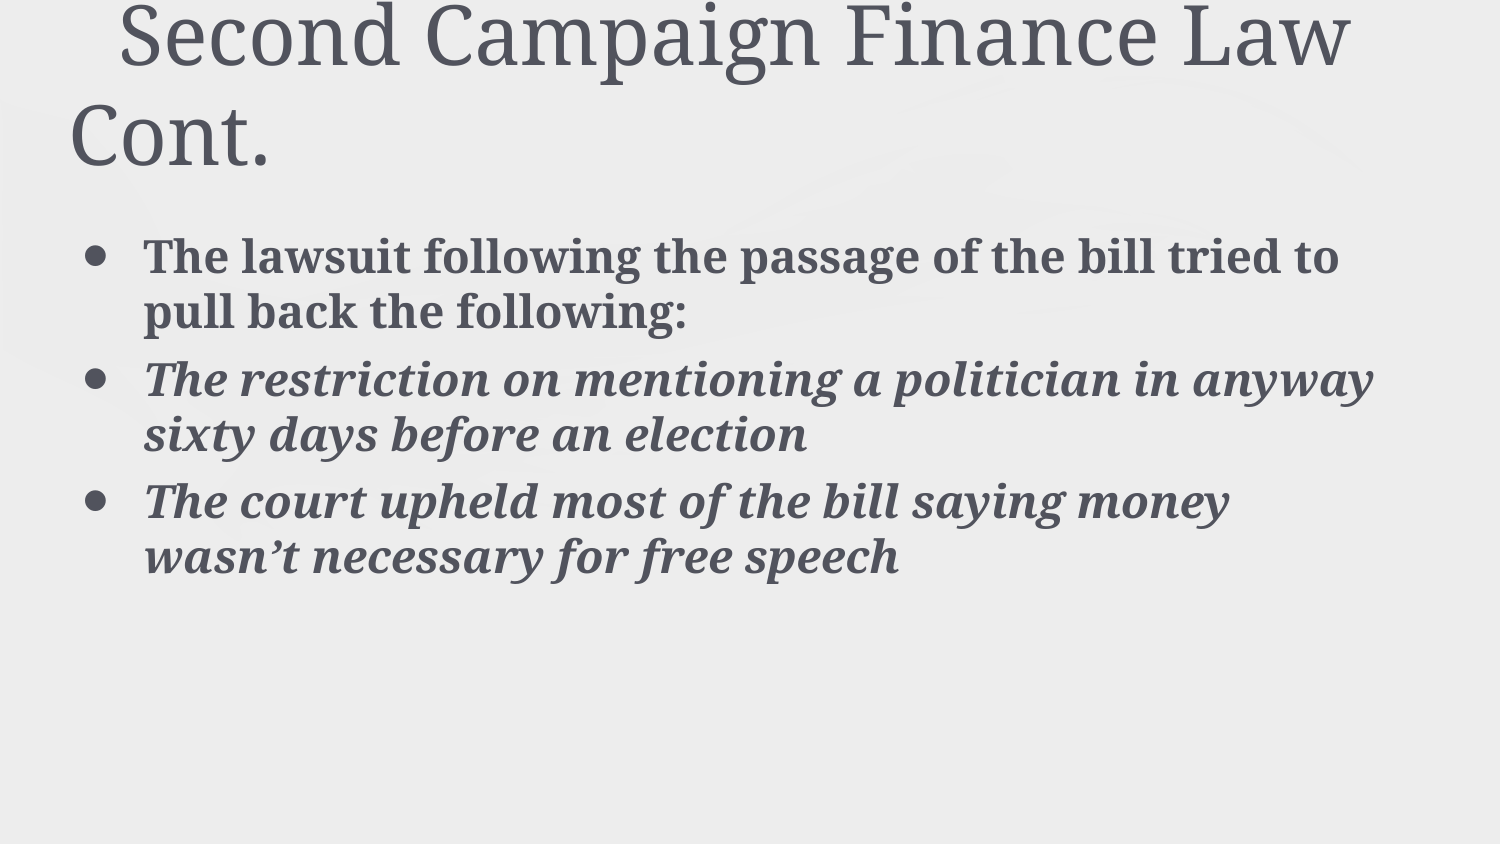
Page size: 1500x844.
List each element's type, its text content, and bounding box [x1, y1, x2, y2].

list The lawsuit following the passage of the bill tried to pull back the following: The restriction on mentioning a politician in anyway sixty days before an election The court upheld most of the bill saying money wasn’t necessary for free speech [53, 212, 1404, 808]
title Second Campaign Finance Law Cont. [53, 25, 1447, 197]
